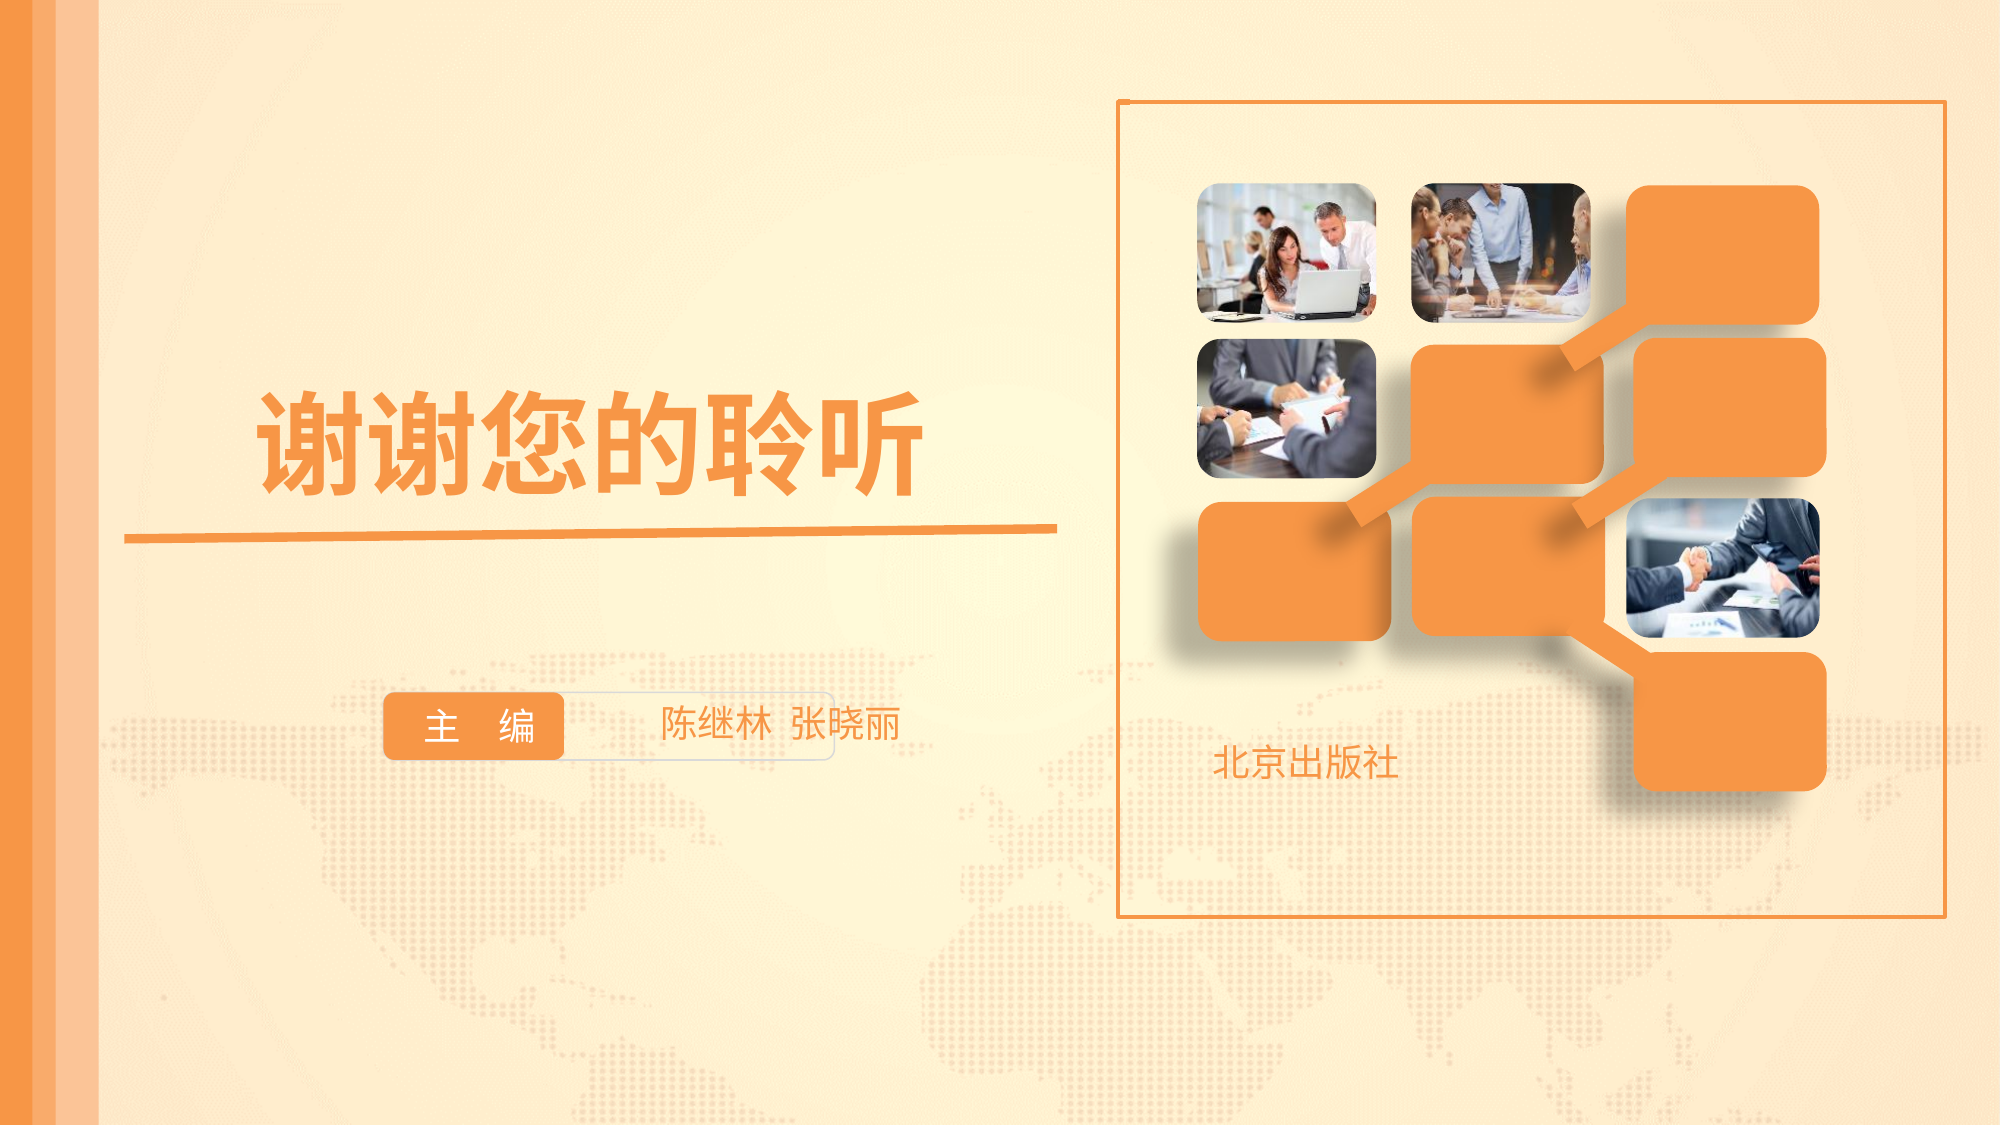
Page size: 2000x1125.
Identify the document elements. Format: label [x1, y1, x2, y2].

picture [0, 0, 2000, 1125]
text_box [1197, 185, 1820, 642]
text_box [383, 692, 835, 761]
text_box [124, 528, 1058, 540]
text_box [1411, 337, 1827, 792]
